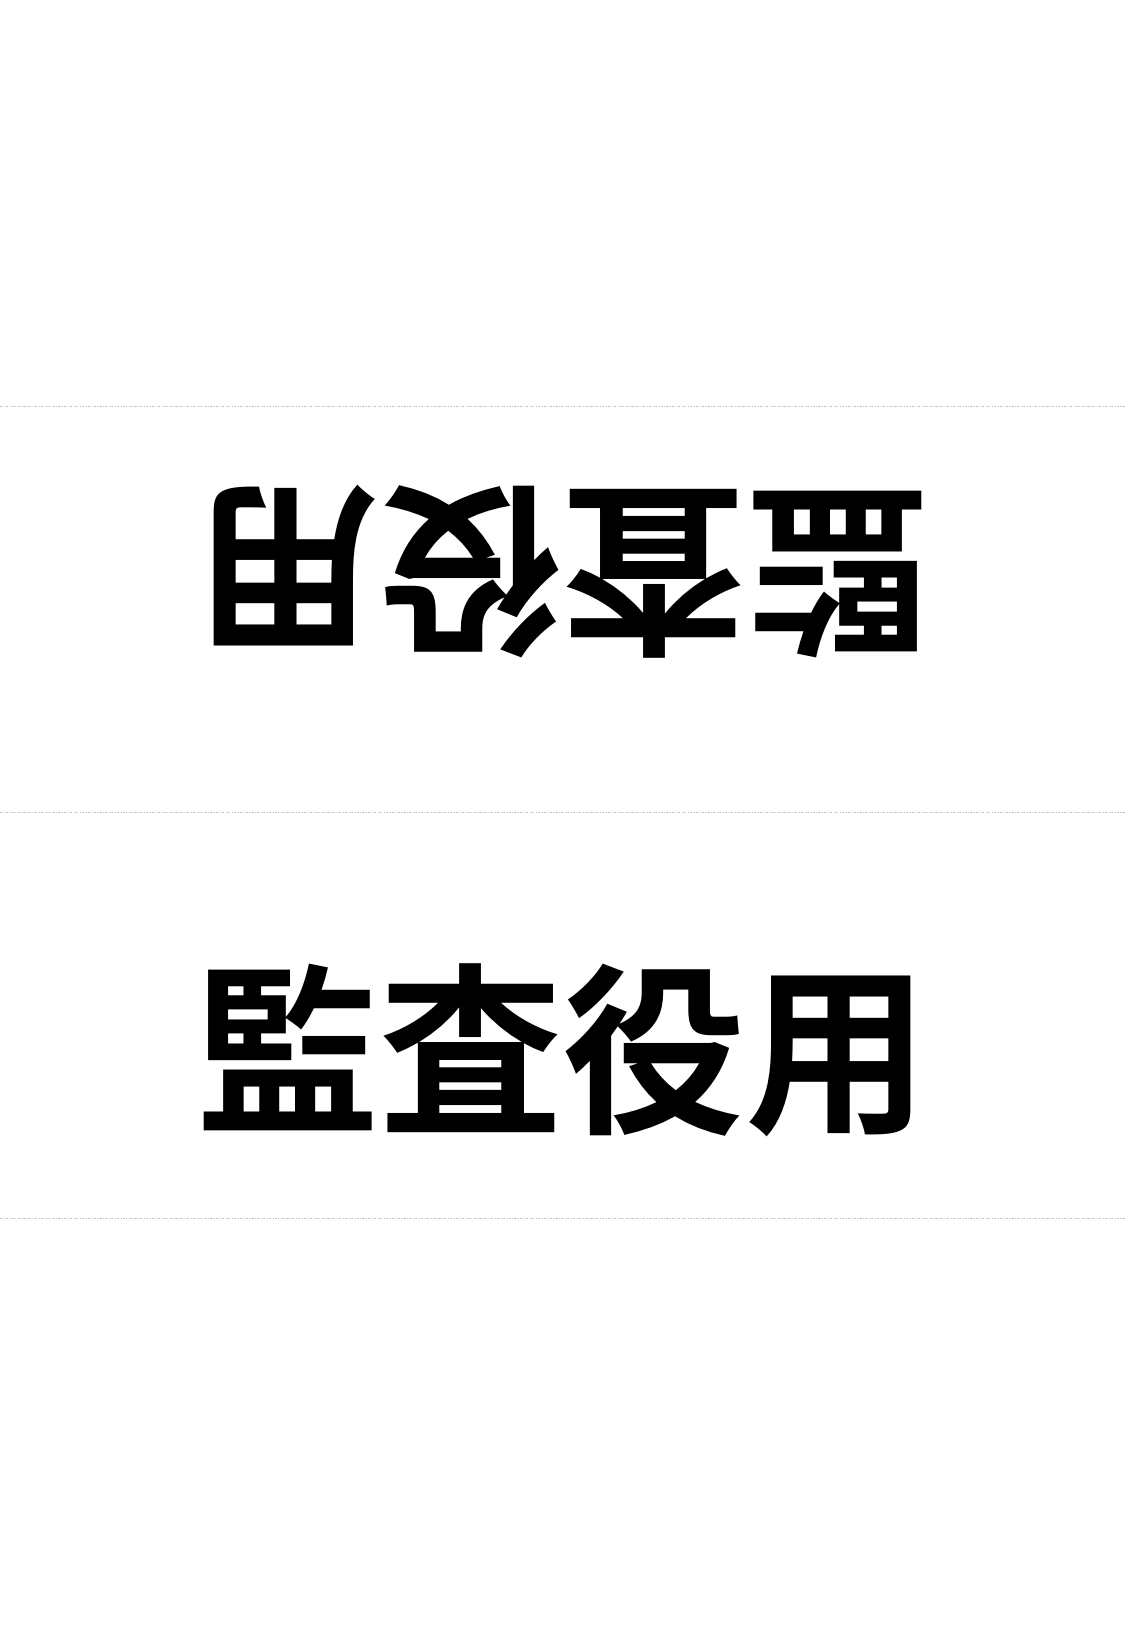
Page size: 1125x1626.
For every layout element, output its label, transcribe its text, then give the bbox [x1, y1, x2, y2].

text_box 監査役用 [181, 929, 944, 1165]
text_box 監査役用 [181, 458, 944, 694]
